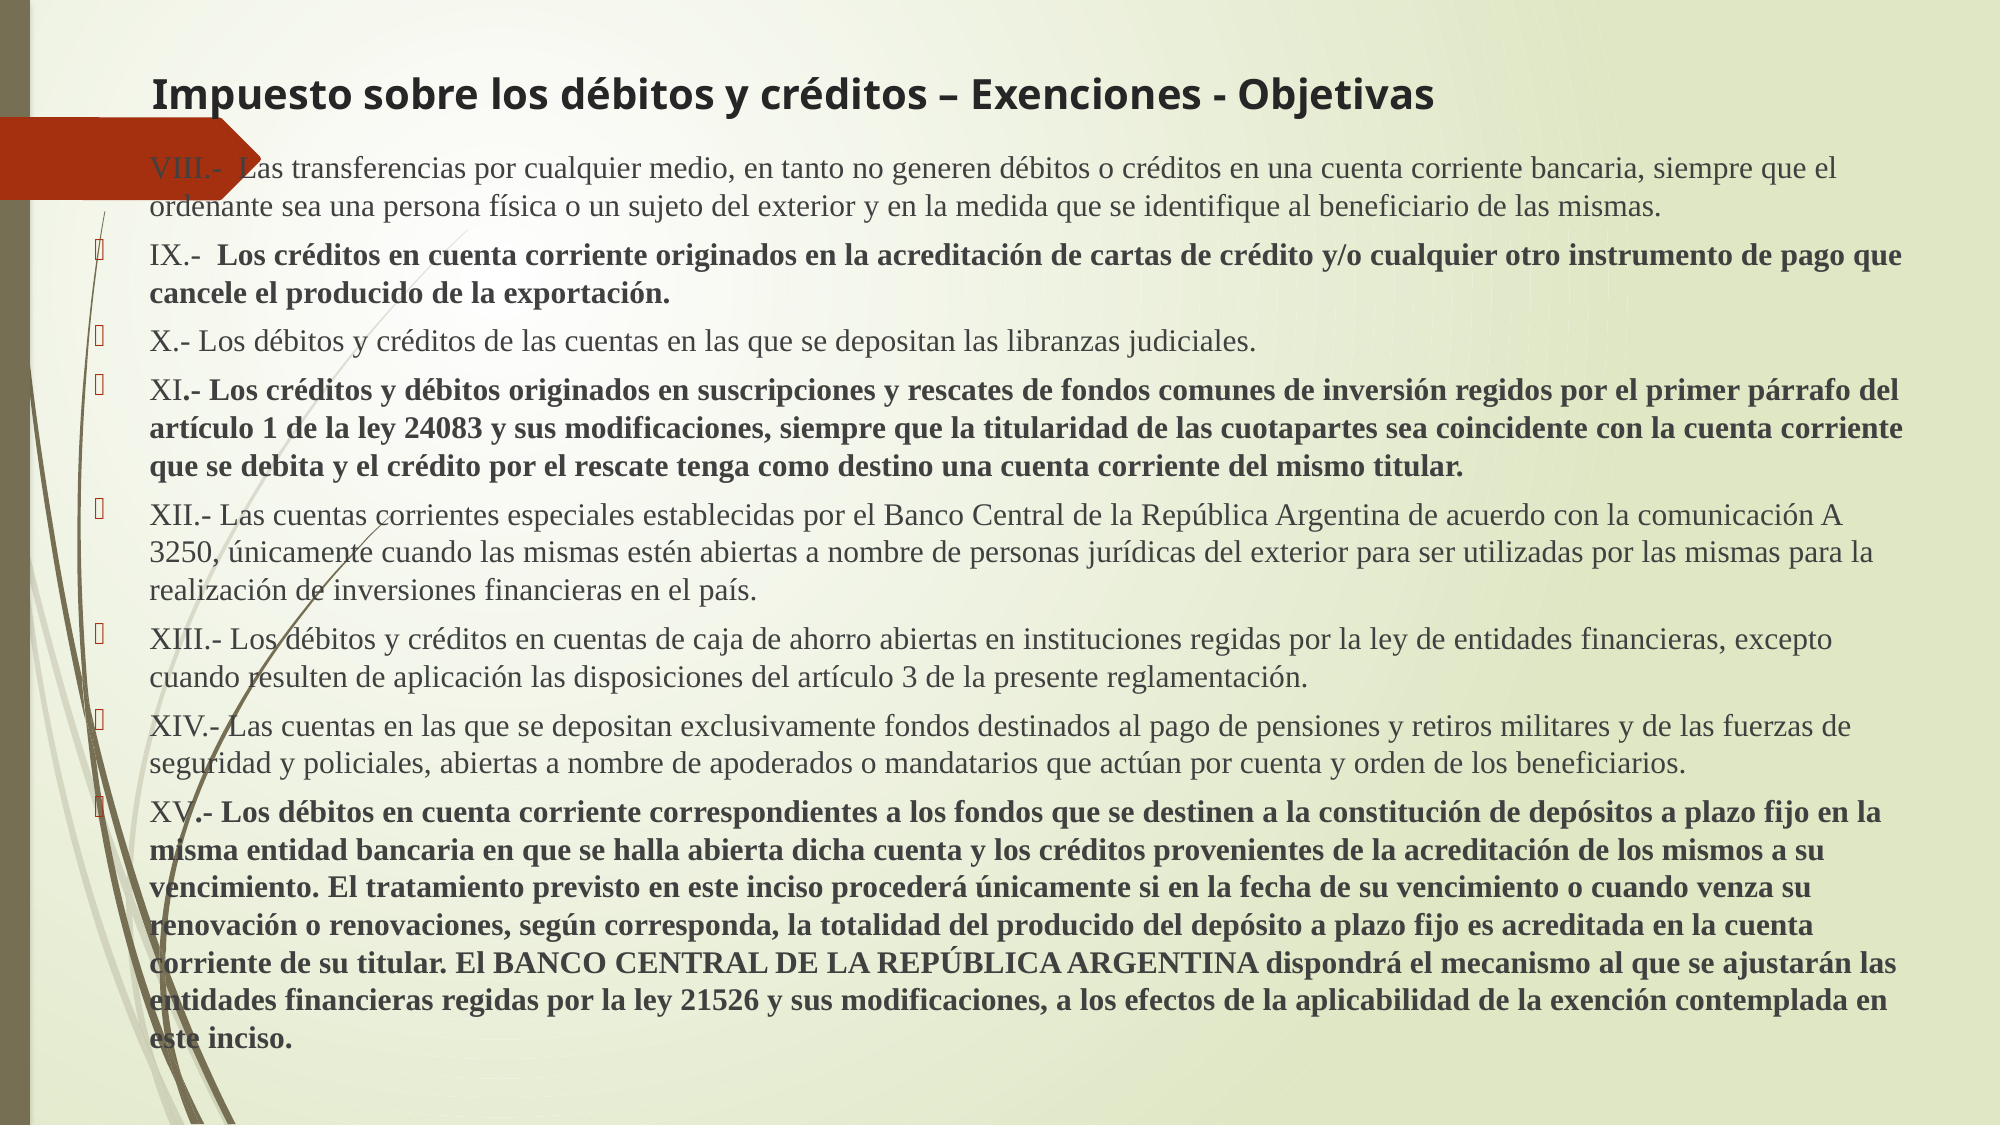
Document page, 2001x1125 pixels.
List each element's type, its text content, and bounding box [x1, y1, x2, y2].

title Impuesto sobre los débitos y créditos – Exenciones - Objetivas [137, 59, 1863, 139]
list VIII.- Las transferencias por cualquier medio, en tanto no generen débitos o créditos en una cuenta corriente bancaria, siempre que el ordenante sea una persona física o un sujeto del exterior y en la medida que se identifique al beneficiario de las mismas. IX.- Los créditos en cuenta corriente originados en la acreditación de cartas de crédito y/o cualquier otro instrumento de pago que cancele el producido de la exportación. X.- Los débitos y créditos de las cuentas en las que se depositan las libranzas judiciales. XI.- Los créditos y débitos originados en suscripciones y rescates de fondos comunes de inversión regidos por el primer párrafo del artículo 1 de la ley 24083 y sus modificaciones, siempre que la titularidad de las cuotapartes sea coincidente con la cuenta corriente que se debita y el crédito por el rescate tenga como destino una cuenta corriente del mismo titular. XII.- Las cuentas corrientes especiales establecidas por el Banco Central de la República Argentina de acuerdo con la comunicación A 3250, únicamente cuando las mismas estén abiertas a nombre de personas jurídicas del exterior para ser utilizadas por las mismas para la realización de inversiones financieras en el país. XIII.- Los débitos y créditos en cuentas de caja de ahorro abiertas en instituciones regidas por la ley de entidades financieras, excepto cuando resulten de aplicación las disposiciones del artículo 3 de la presente reglamentación. XIV.- Las cuentas en las que se depositan exclusivamente fondos destinados al pago de pensiones y retiros militares y de las fuerzas de seguridad y policiales, abiertas a nombre de apoderados o mandatarios que actúan por cuenta y orden de los beneficiarios. XV.- Los débitos en cuenta corriente correspondientes a los fondos que se destinen a la constitución de depósitos a plazo fijo en la misma entidad bancaria en que se halla abierta dicha cuenta y los créditos provenientes de la acreditación de los mismos a su vencimiento. El tratamiento previsto en este inciso procederá únicamente si en la fecha de su vencimiento o cuando venza su renovación o renovaciones, según corresponda, la totalidad del producido del depósito a plazo fijo es acreditada en la cuenta corriente de su titular. El BANCO CENTRAL DE LA REPÚBLICA ARGENTINA dispondrá el mecanismo al que se ajustarán las entidades financieras regidas por la ley 21526 y sus modificaciones, a los efectos de la aplicabilidad de la exención contemplada en este inciso. [79, 139, 1937, 1077]
